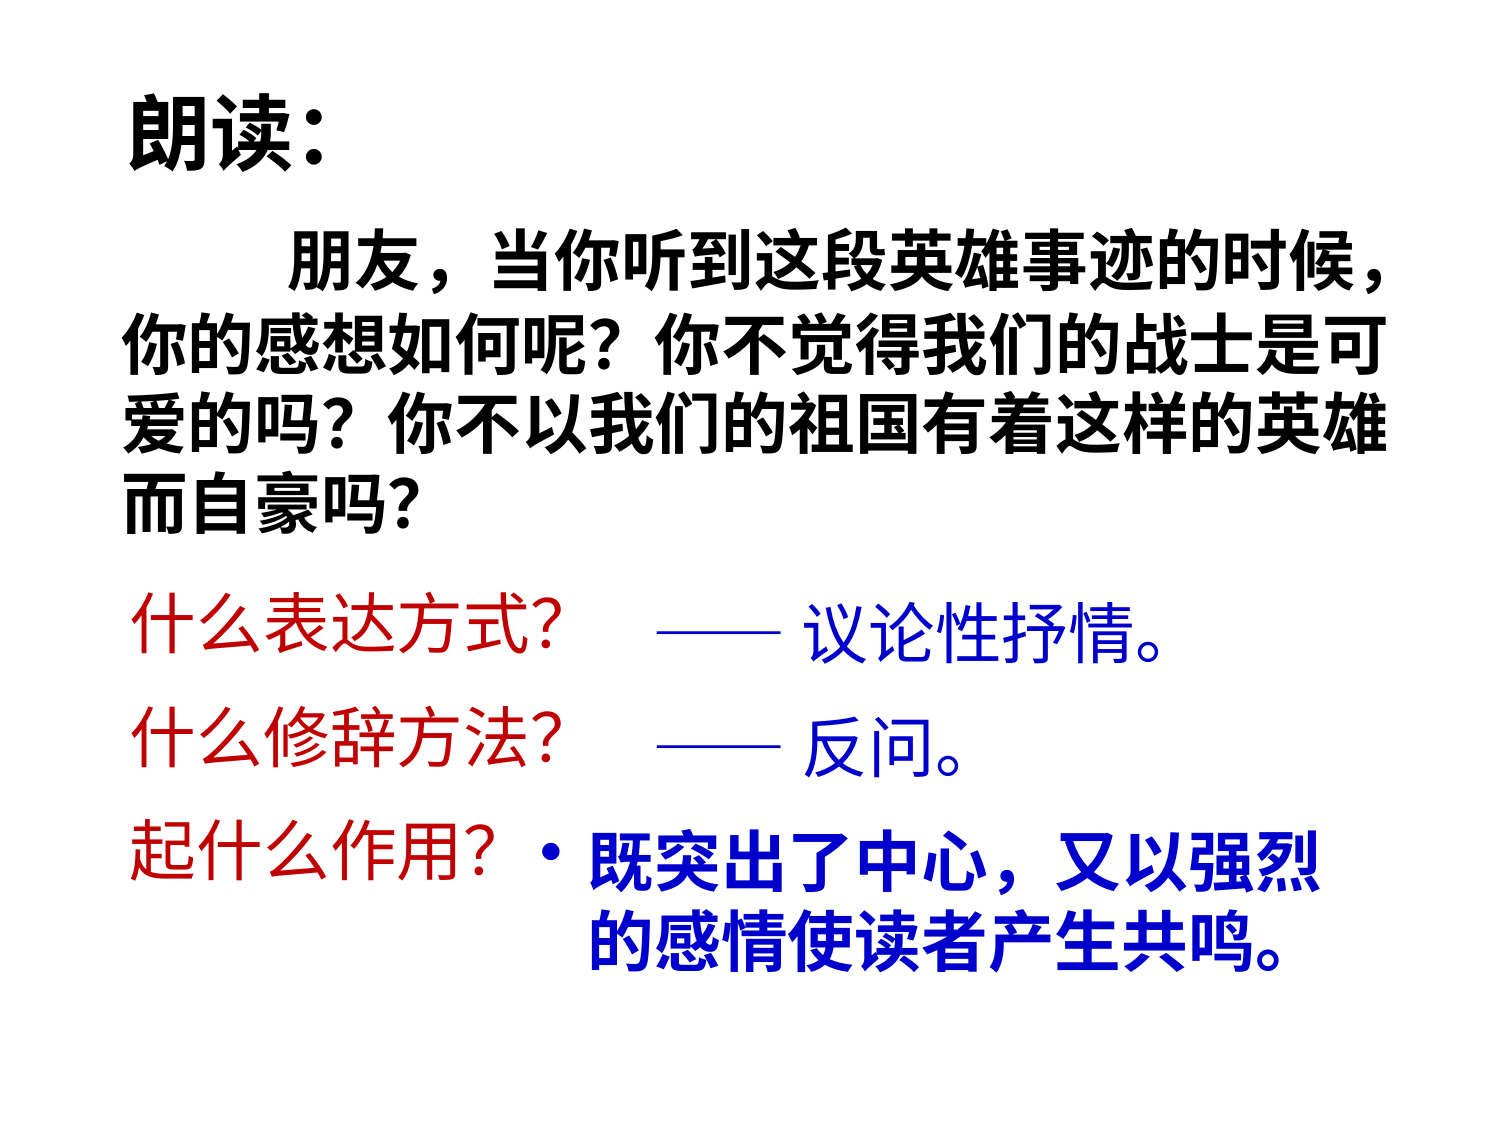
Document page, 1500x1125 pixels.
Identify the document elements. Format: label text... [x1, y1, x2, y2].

text_box 既突出了中心，又以强烈的感情使读者产生共鸣。 [525, 812, 1400, 988]
text_box ——议论性抒情。 ——反问。 [637, 584, 1425, 793]
text_box 朋友，当你听到这段英雄事迹的时候，你的感想如何呢？你不觉得我们的战士是可爱的吗？你不以我们的祖国有着这样的英雄而自豪吗？ [106, 195, 1425, 550]
text_box 什么表达方式？ 什么修辞方法？ 起什么作用？ [115, 574, 688, 897]
title 朗读： [112, 37, 1388, 226]
